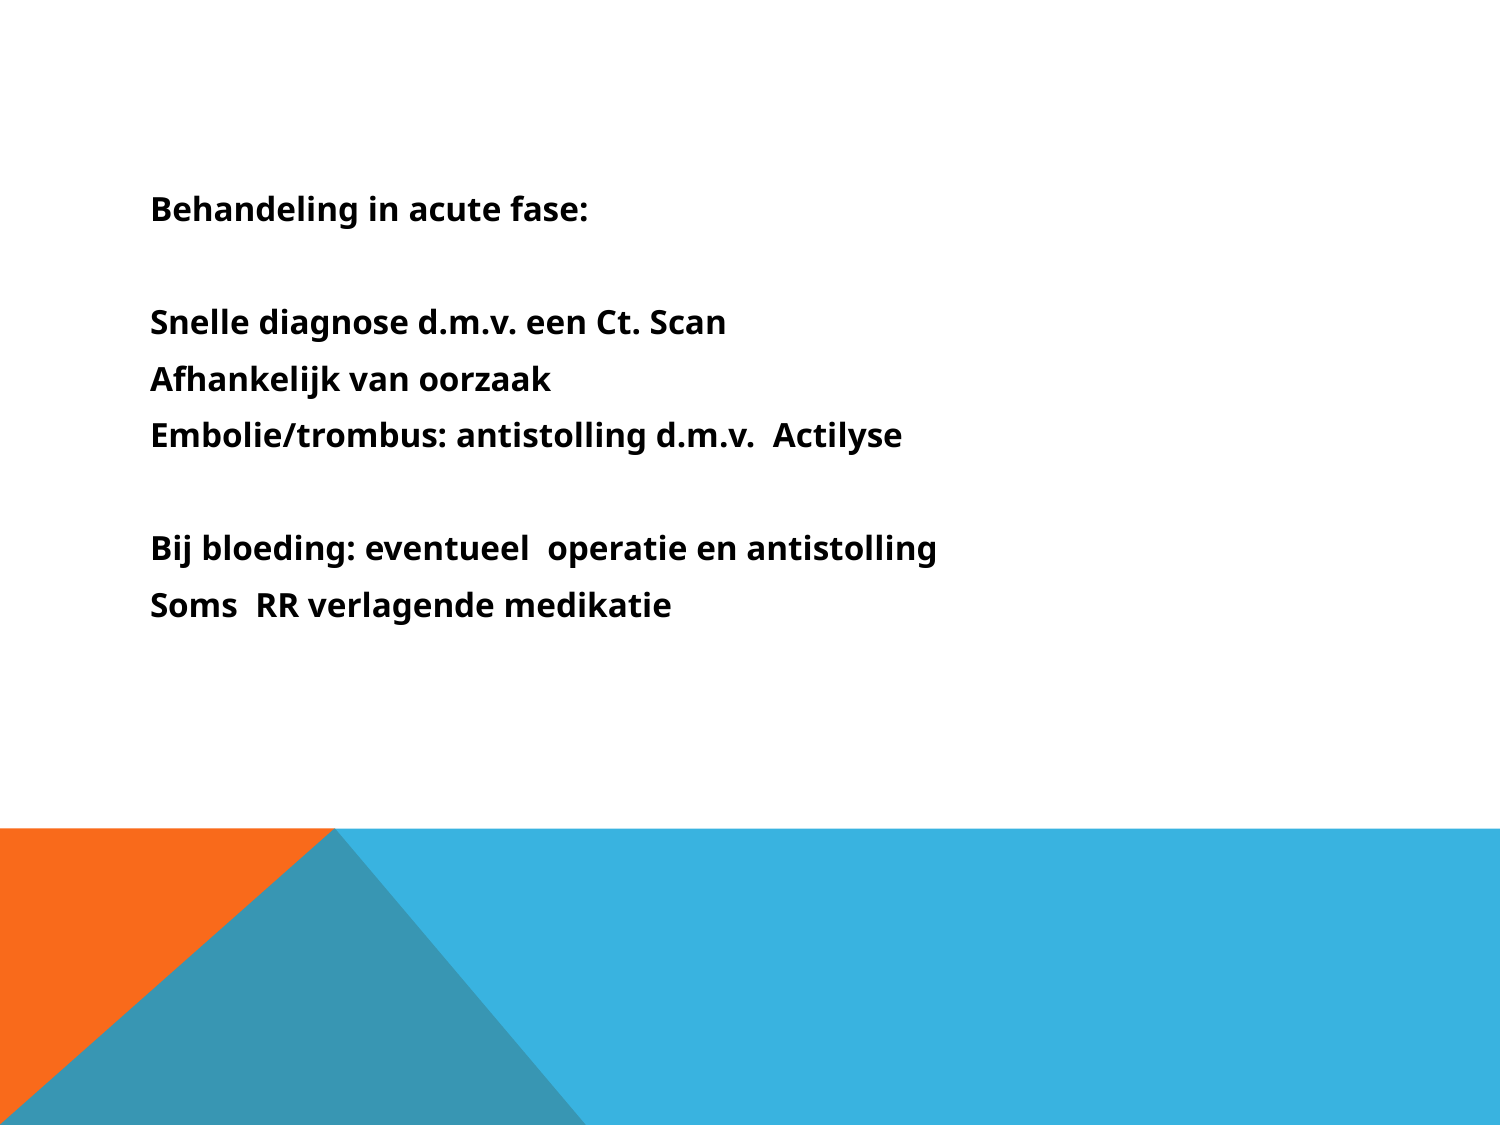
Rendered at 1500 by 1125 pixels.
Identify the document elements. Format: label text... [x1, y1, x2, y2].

list Behandeling in acute fase: Snelle diagnose d.m.v. een Ct. Scan Afhankelijk van oorzaak Embolie/trombus: antistolling d.m.v. Actilyse Bij bloeding: eventueel operatie en antistolling Soms RR verlagende medikatie [135, 180, 1369, 768]
